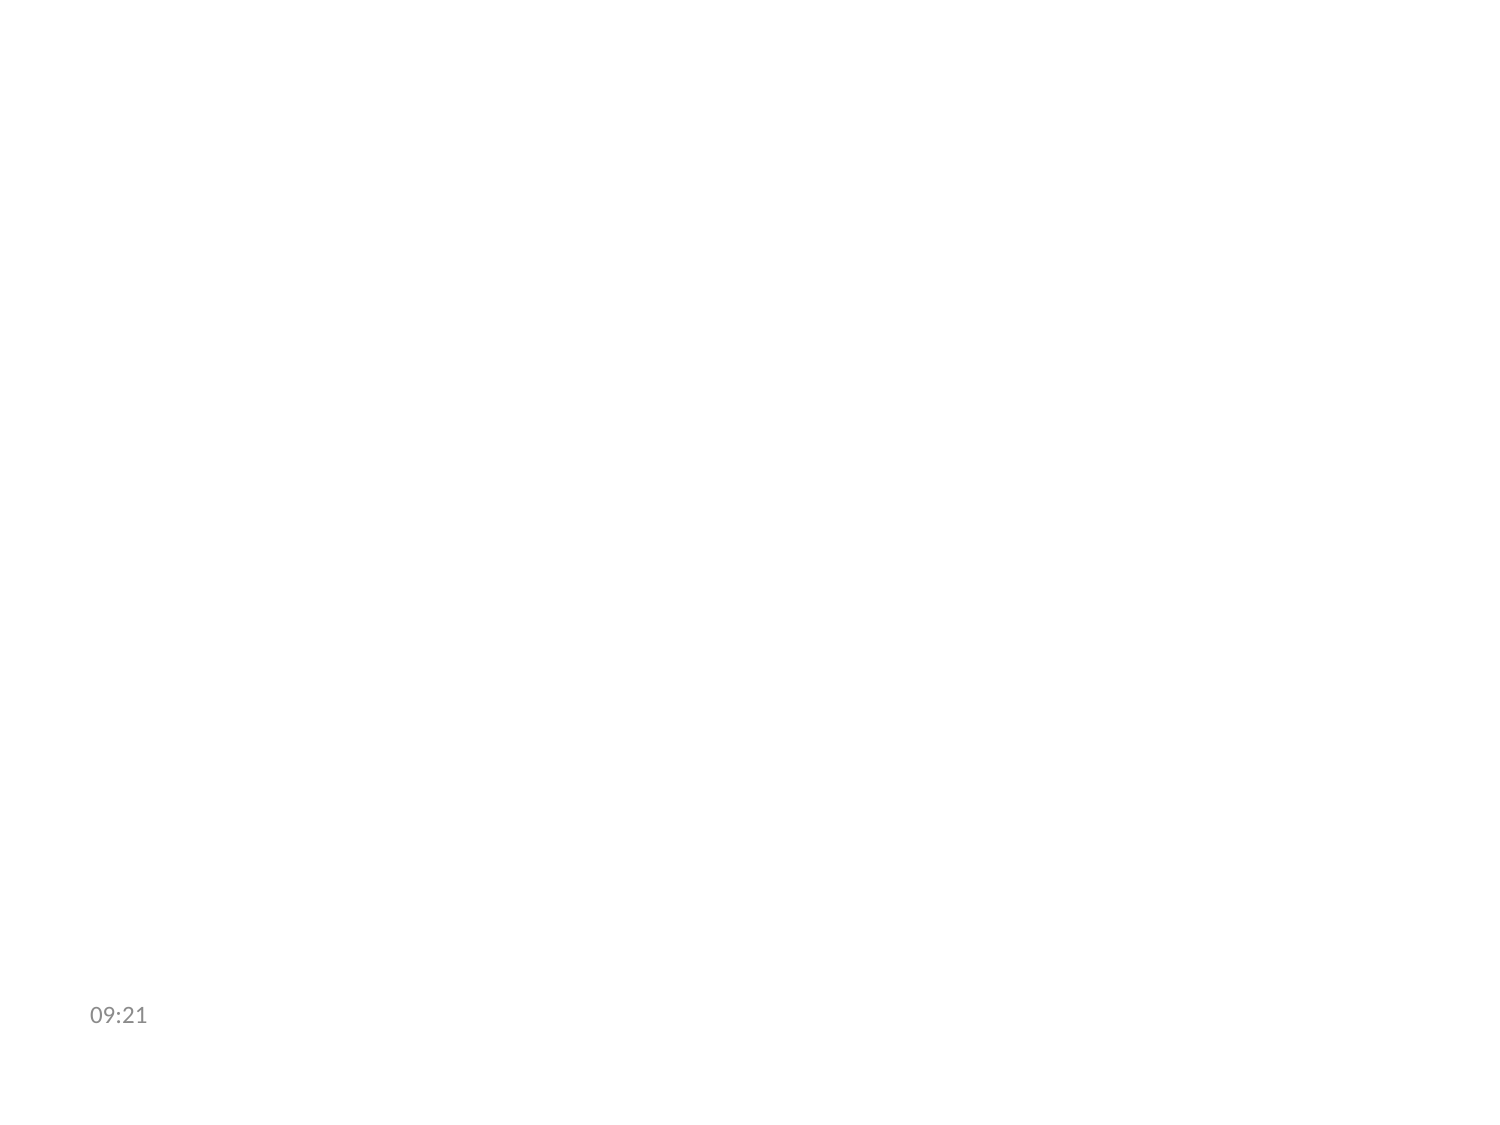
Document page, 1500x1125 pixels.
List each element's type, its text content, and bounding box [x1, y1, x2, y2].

text_box 15:35 [75, 983, 425, 1044]
